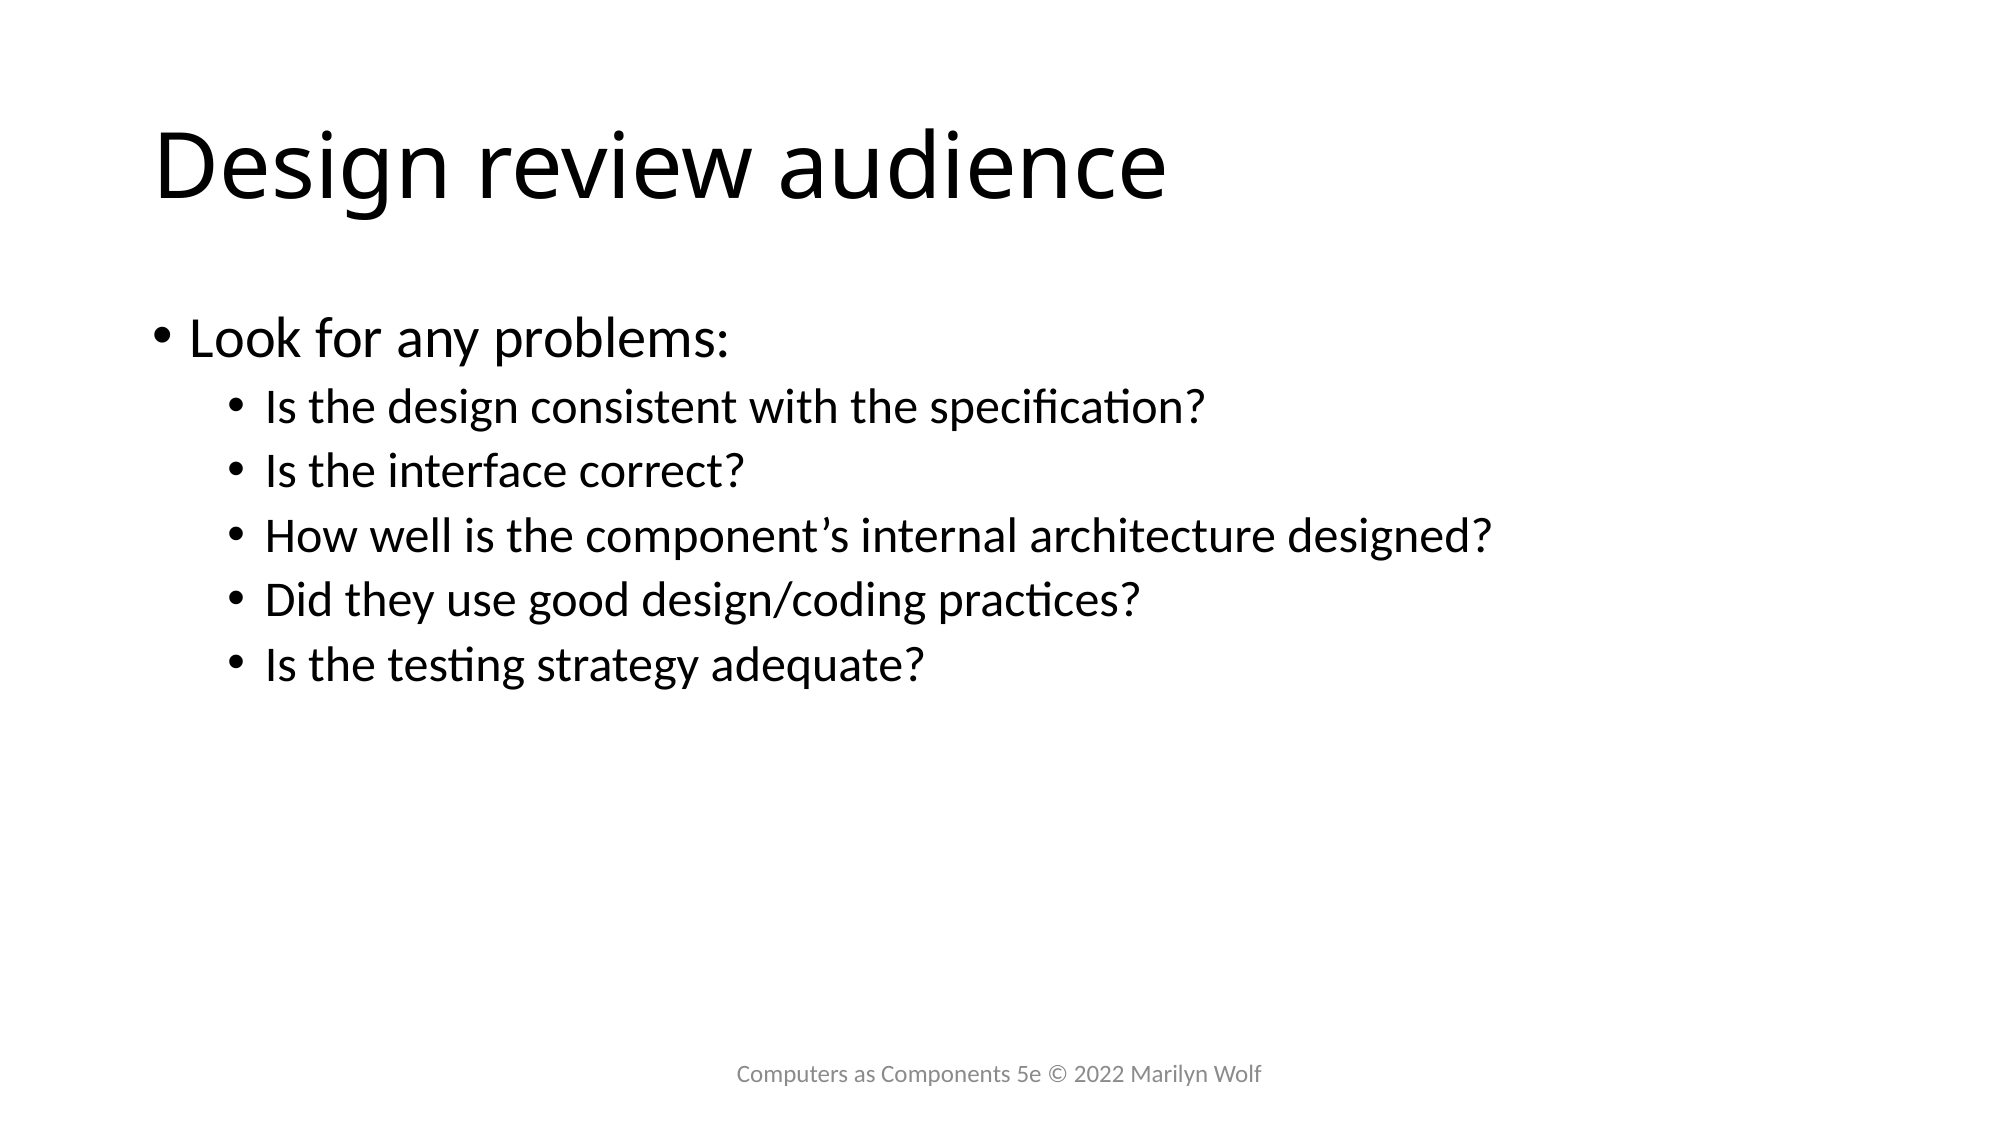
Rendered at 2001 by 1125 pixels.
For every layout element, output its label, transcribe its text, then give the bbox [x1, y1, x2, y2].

title Design review audience [137, 59, 1863, 278]
list Look for any problems: Is the design consistent with the specification? Is the interface correct? How well is the component’s internal architecture designed? Did they use good design/coding practices? Is the testing strategy adequate? [137, 299, 1863, 1014]
footer Computers as Components 5e © 2022 Marilyn Wolf [662, 1042, 1338, 1103]
